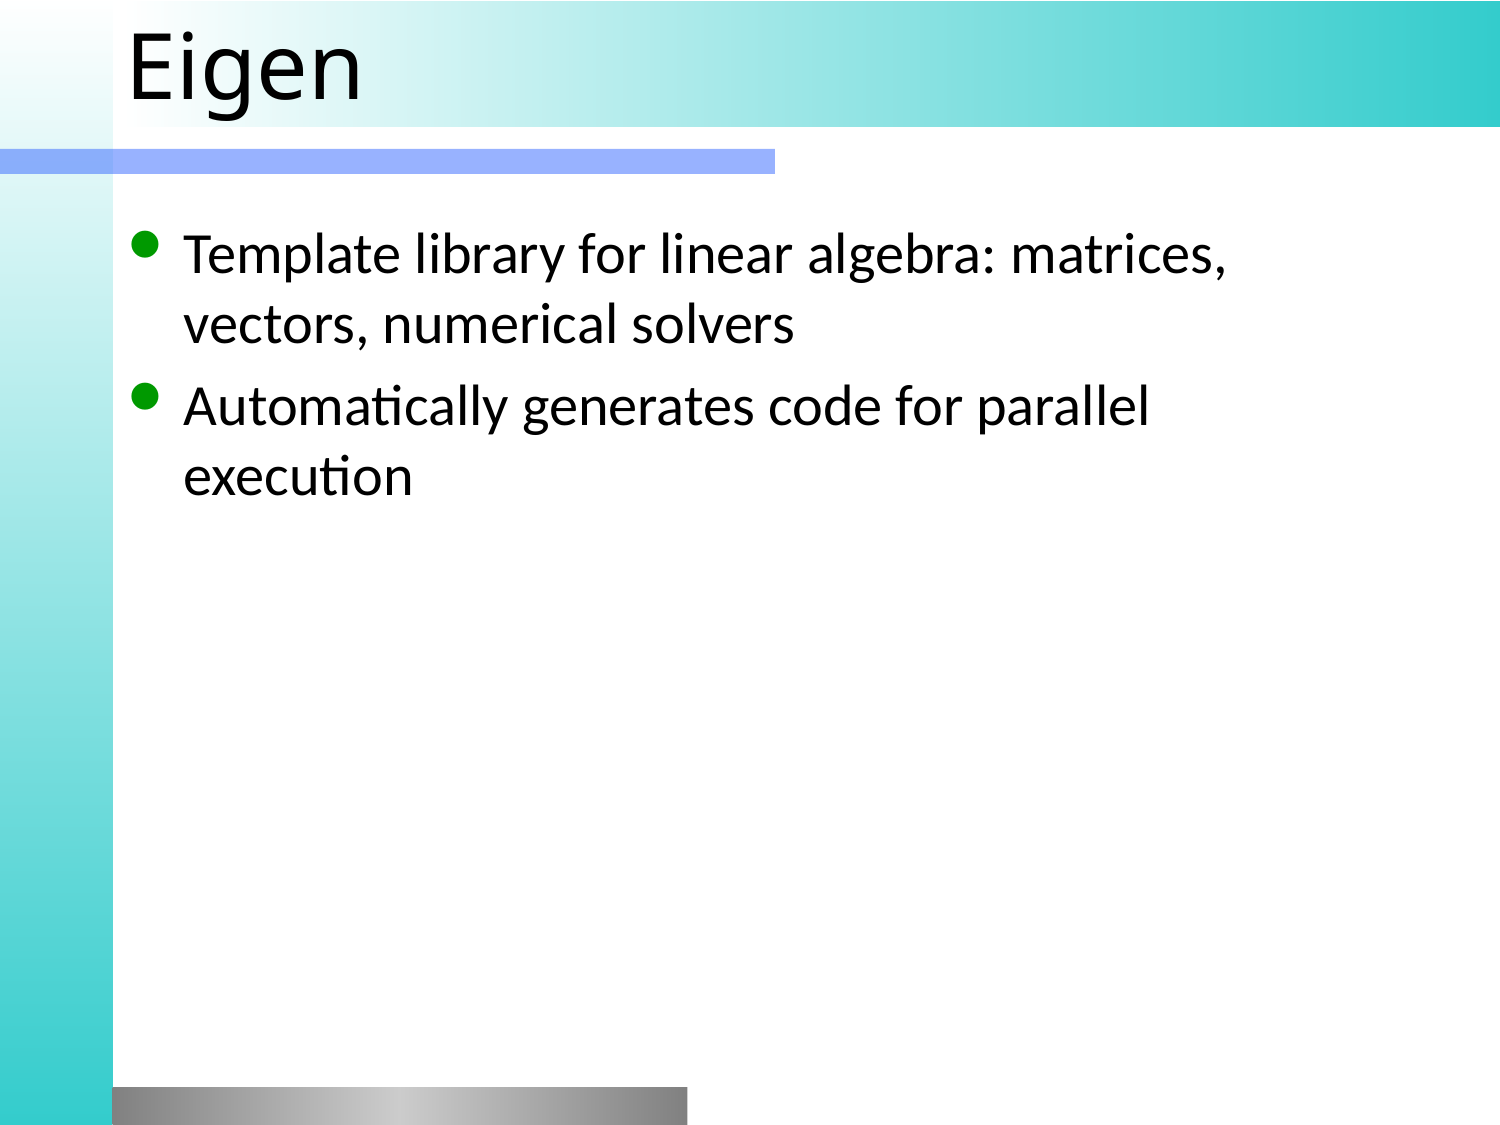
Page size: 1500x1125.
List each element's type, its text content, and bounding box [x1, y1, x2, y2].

title Eigen [110, 0, 1500, 126]
list Template library for linear algebra: matrices, vectors, numerical solvers Automatically generates code for parallel execution [112, 207, 1388, 1073]
